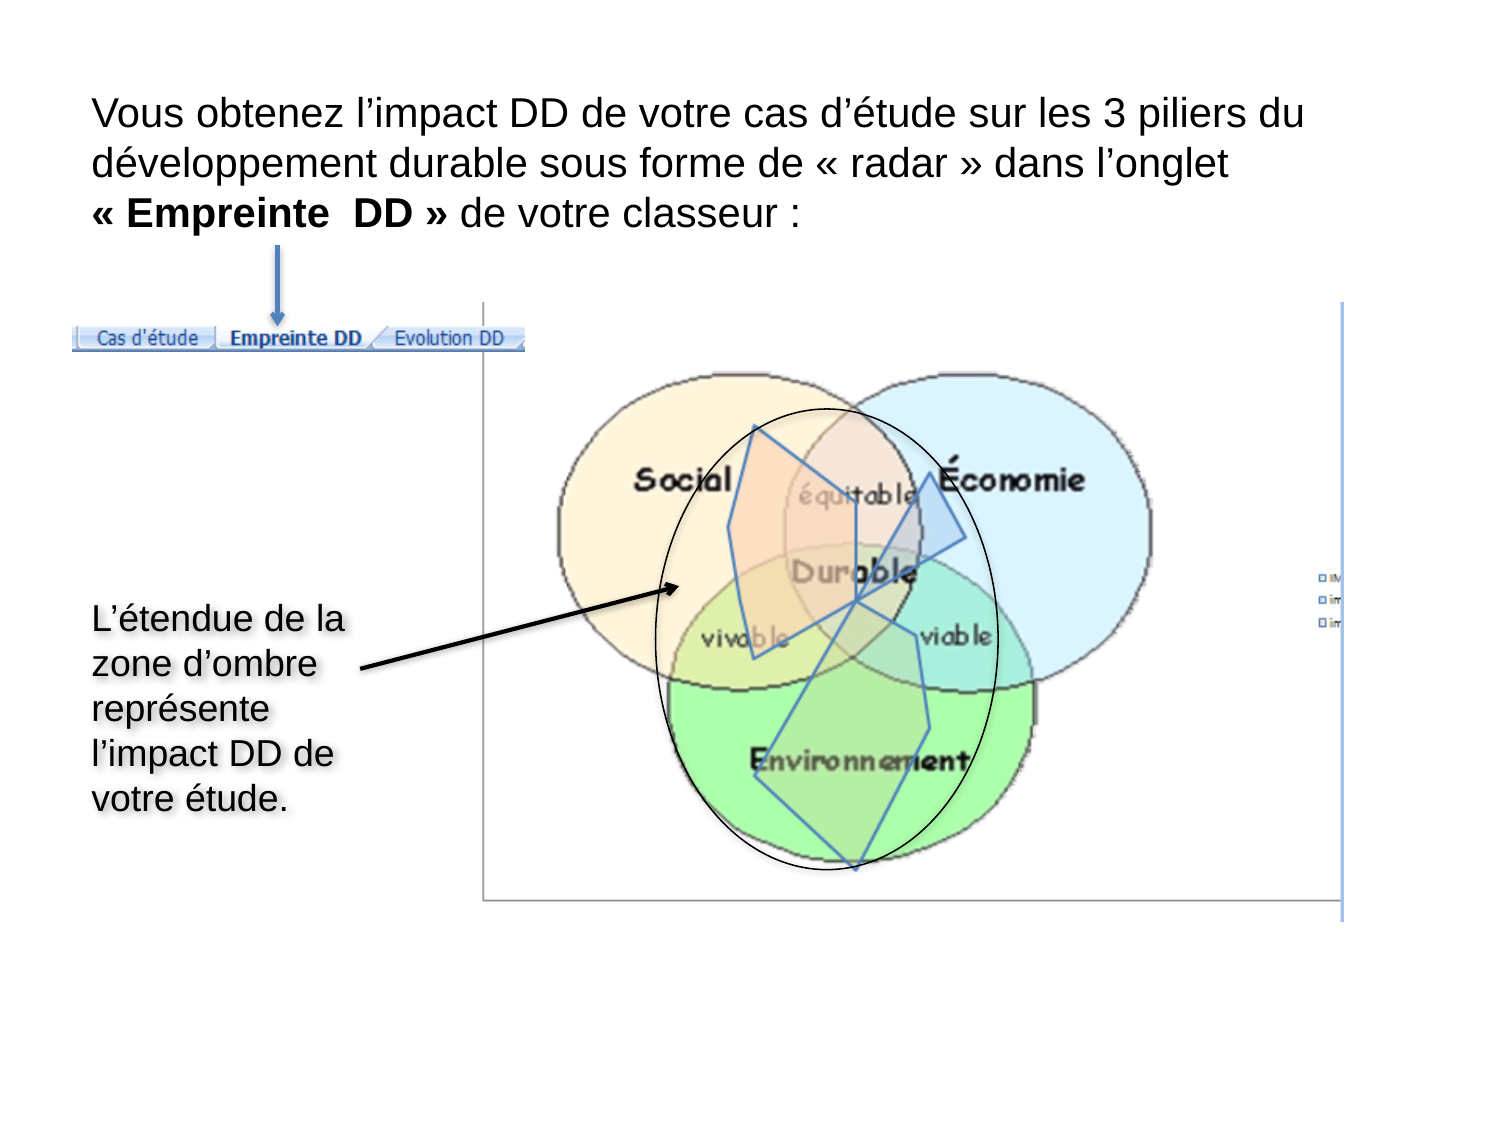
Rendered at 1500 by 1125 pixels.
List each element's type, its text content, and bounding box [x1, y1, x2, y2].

picture [72, 302, 1345, 922]
text_box Vous obtenez l’impact DD de votre cas d’étude sur les 3 piliers du développement durable sous forme de « radar » dans l’onglet « Empreinte DD » de votre classeur : [76, 78, 1459, 243]
text_box L’étendue de la zone d’ombre représente l’impact DD de votre étude. [76, 586, 408, 826]
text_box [359, 585, 680, 669]
